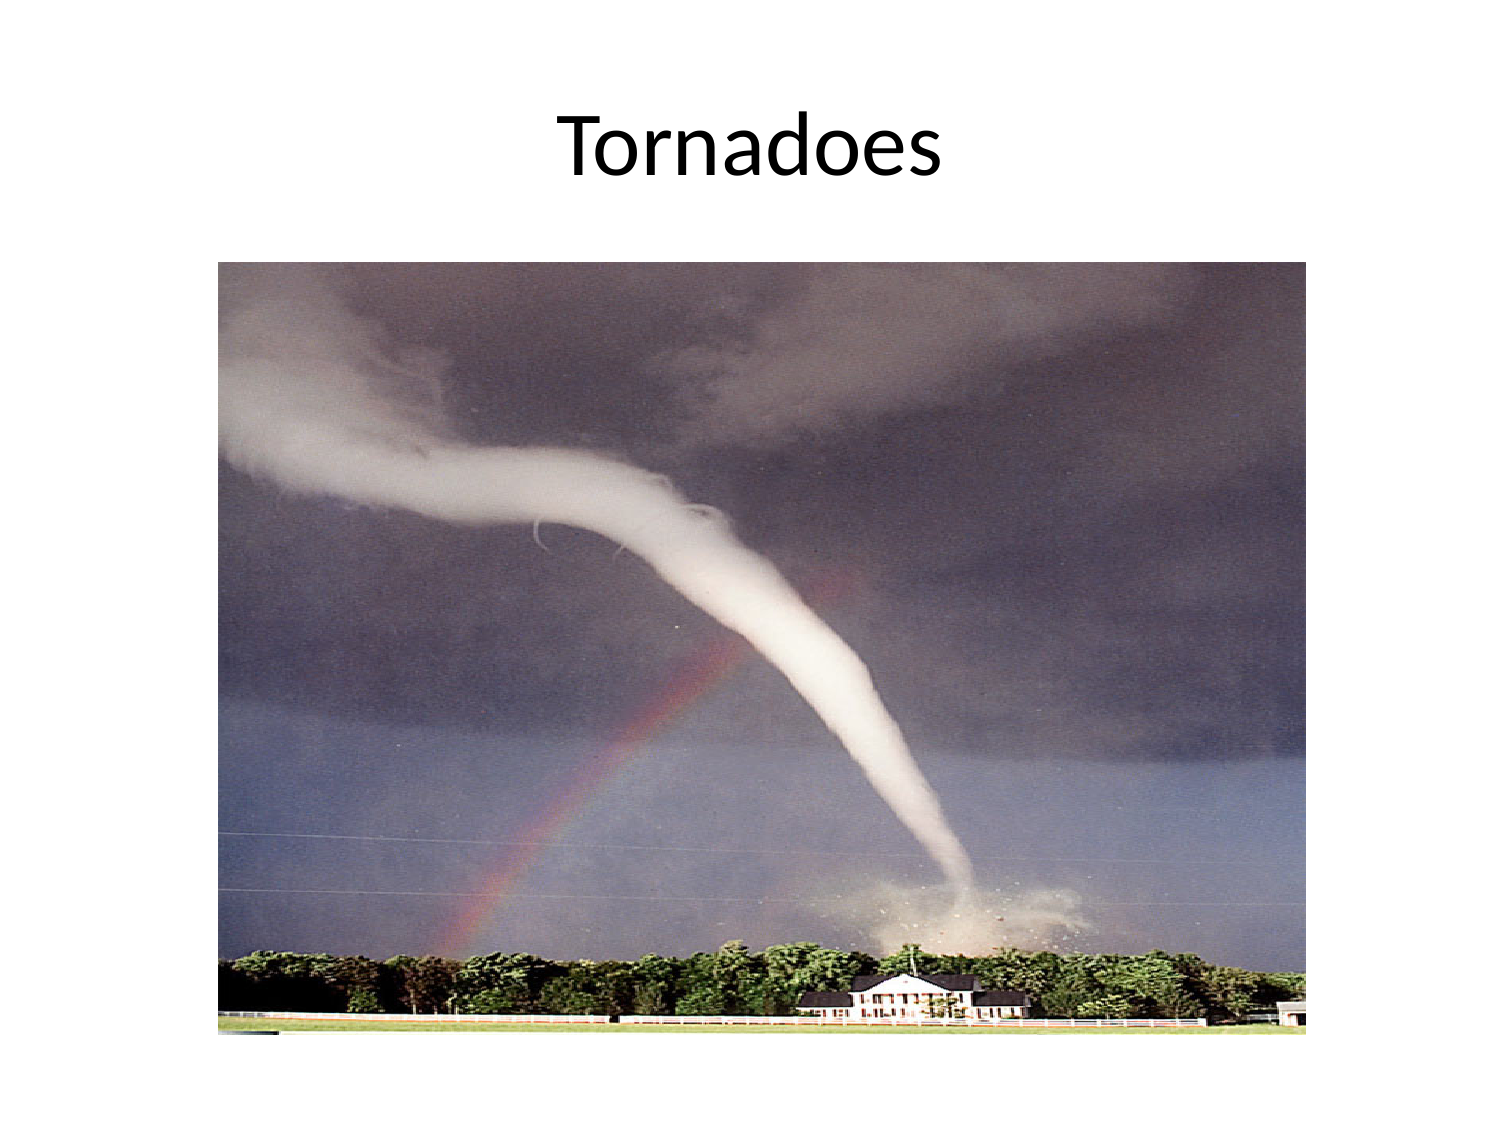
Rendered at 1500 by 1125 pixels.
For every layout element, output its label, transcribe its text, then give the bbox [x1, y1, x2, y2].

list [218, 262, 1306, 1036]
title Tornadoes [75, 45, 1425, 233]
